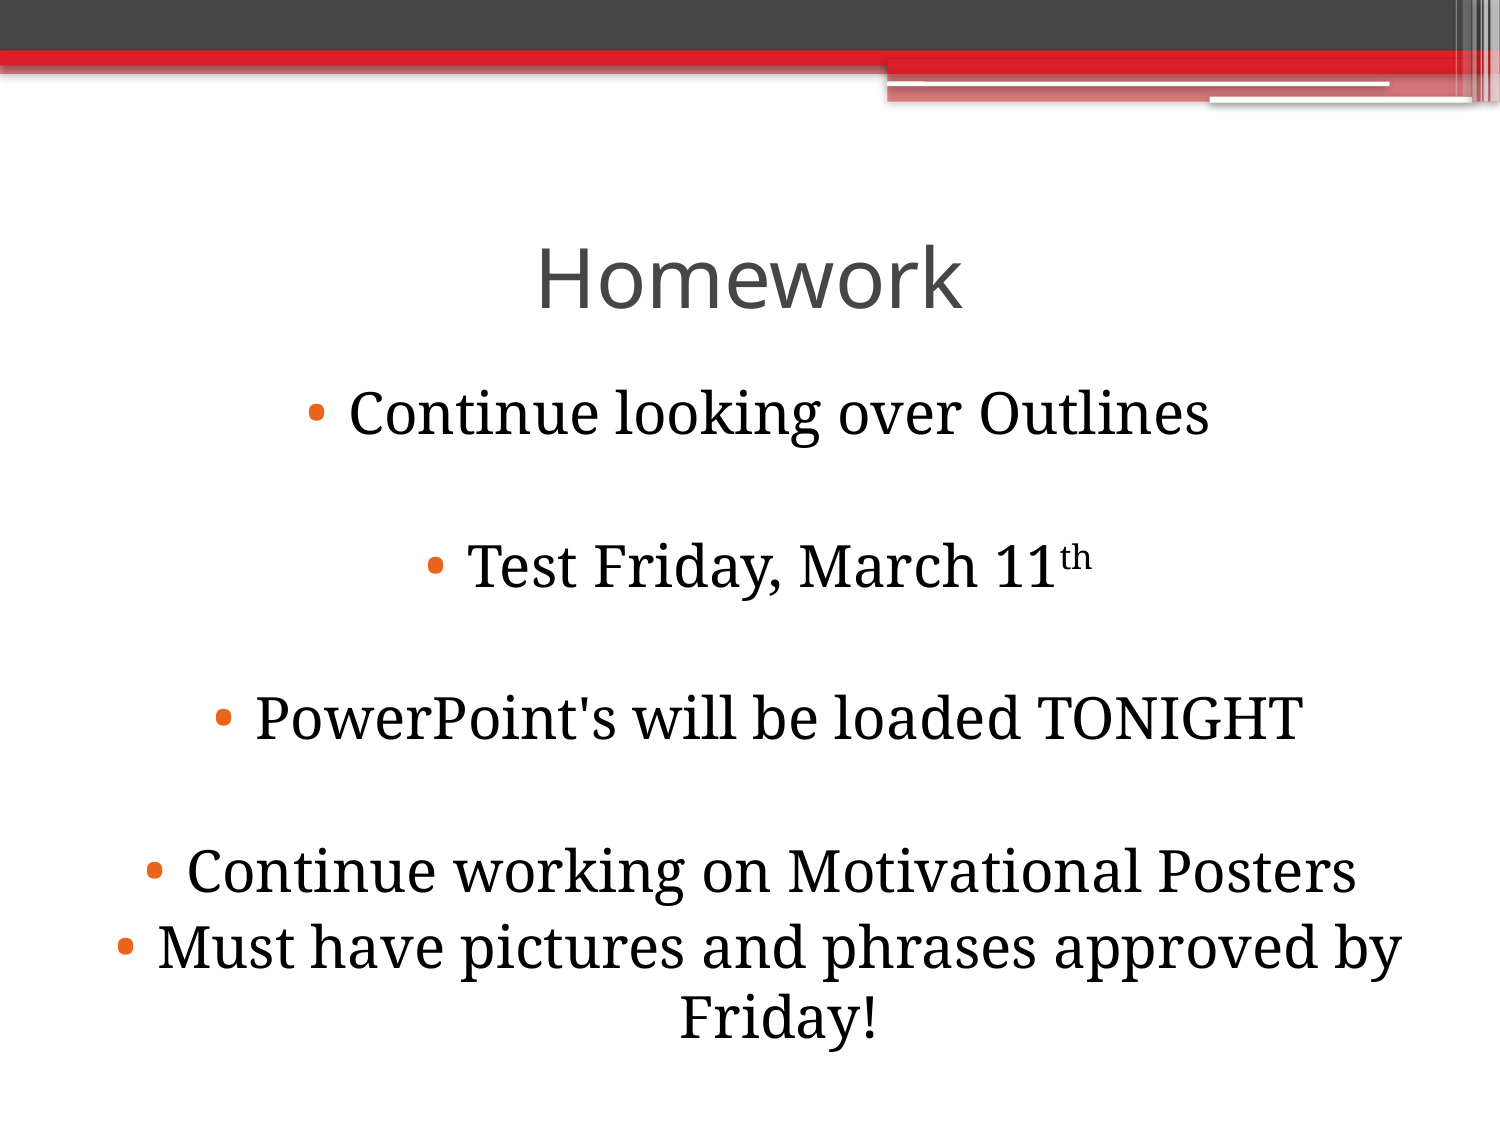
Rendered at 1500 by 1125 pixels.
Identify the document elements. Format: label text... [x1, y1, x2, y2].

list Continue looking over Outlines Test Friday, March 11th PowerPoint's will be loaded TONIGHT Continue working on Motivational Posters Must have pictures and phrases approved by Friday! [75, 368, 1425, 1079]
title Homework [75, 187, 1425, 363]
